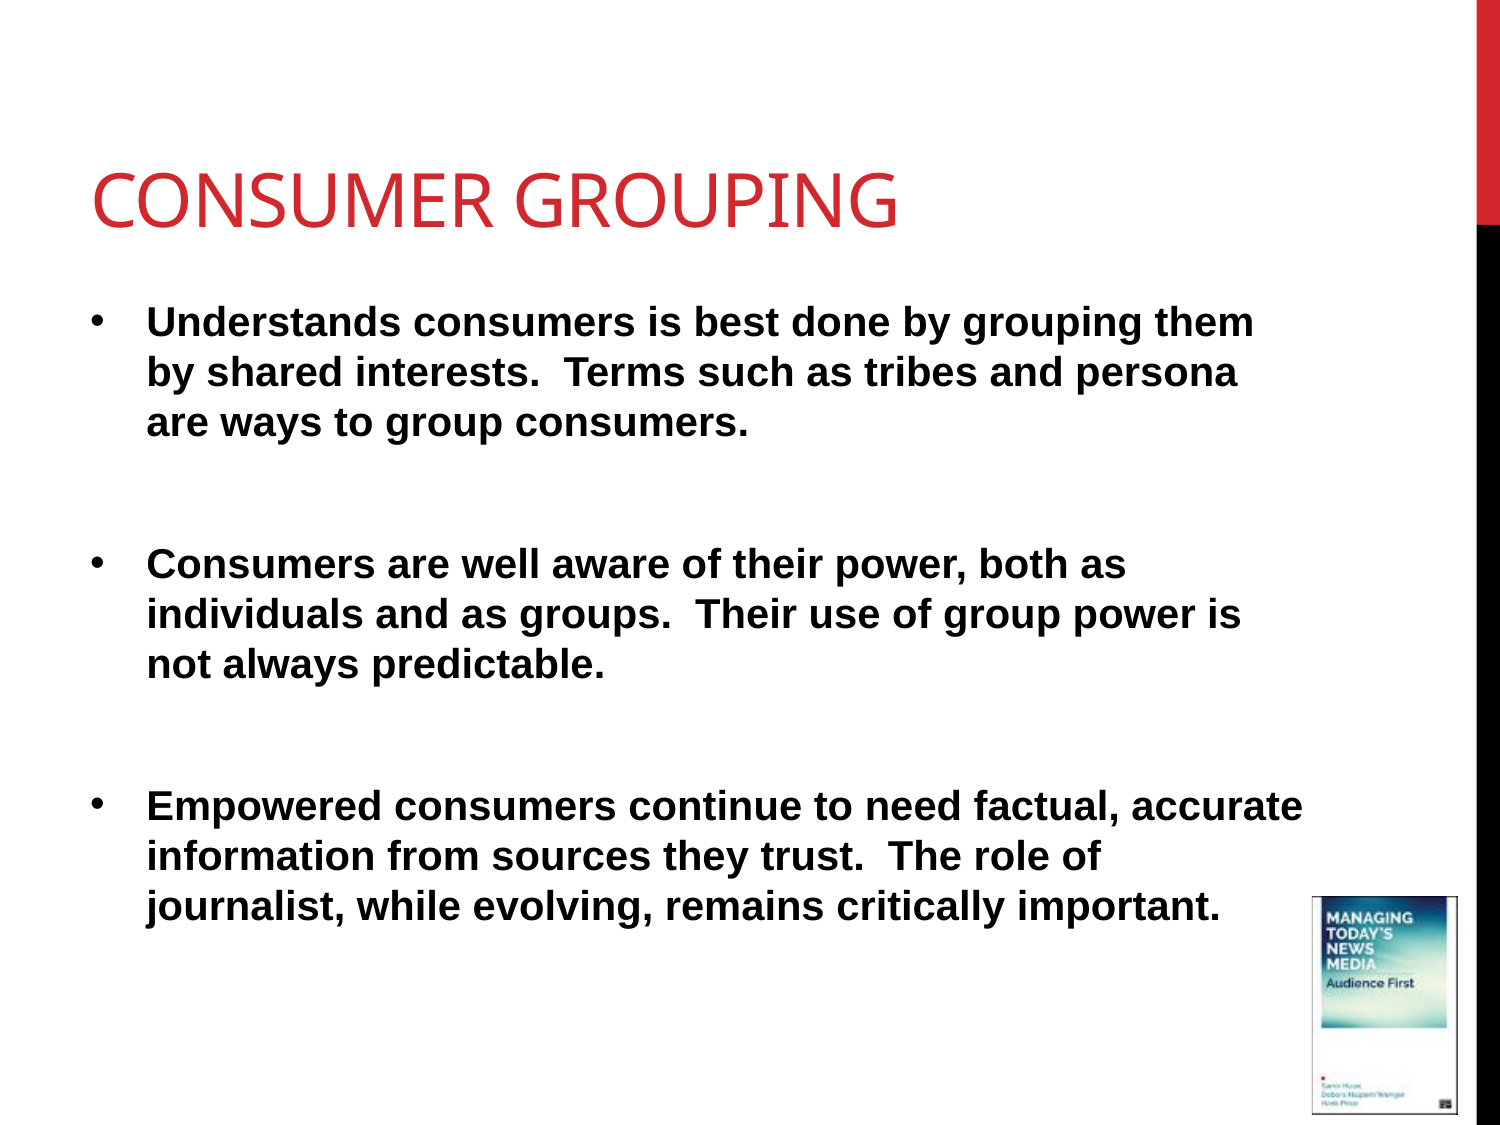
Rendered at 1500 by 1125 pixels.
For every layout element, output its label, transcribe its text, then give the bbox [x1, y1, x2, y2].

picture [1311, 896, 1458, 1115]
list Understands consumers is best done by grouping them by shared interests. Terms such as tribes and persona are ways to group consumers. Consumers are well aware of their power, both as individuals and as groups. Their use of group power is not always predictable. Empowered consumers continue to need factual, accurate information from sources they trust. The role of journalist, while evolving, remains critically important. [75, 287, 1325, 1005]
title Consumer grouping [75, 25, 1025, 250]
